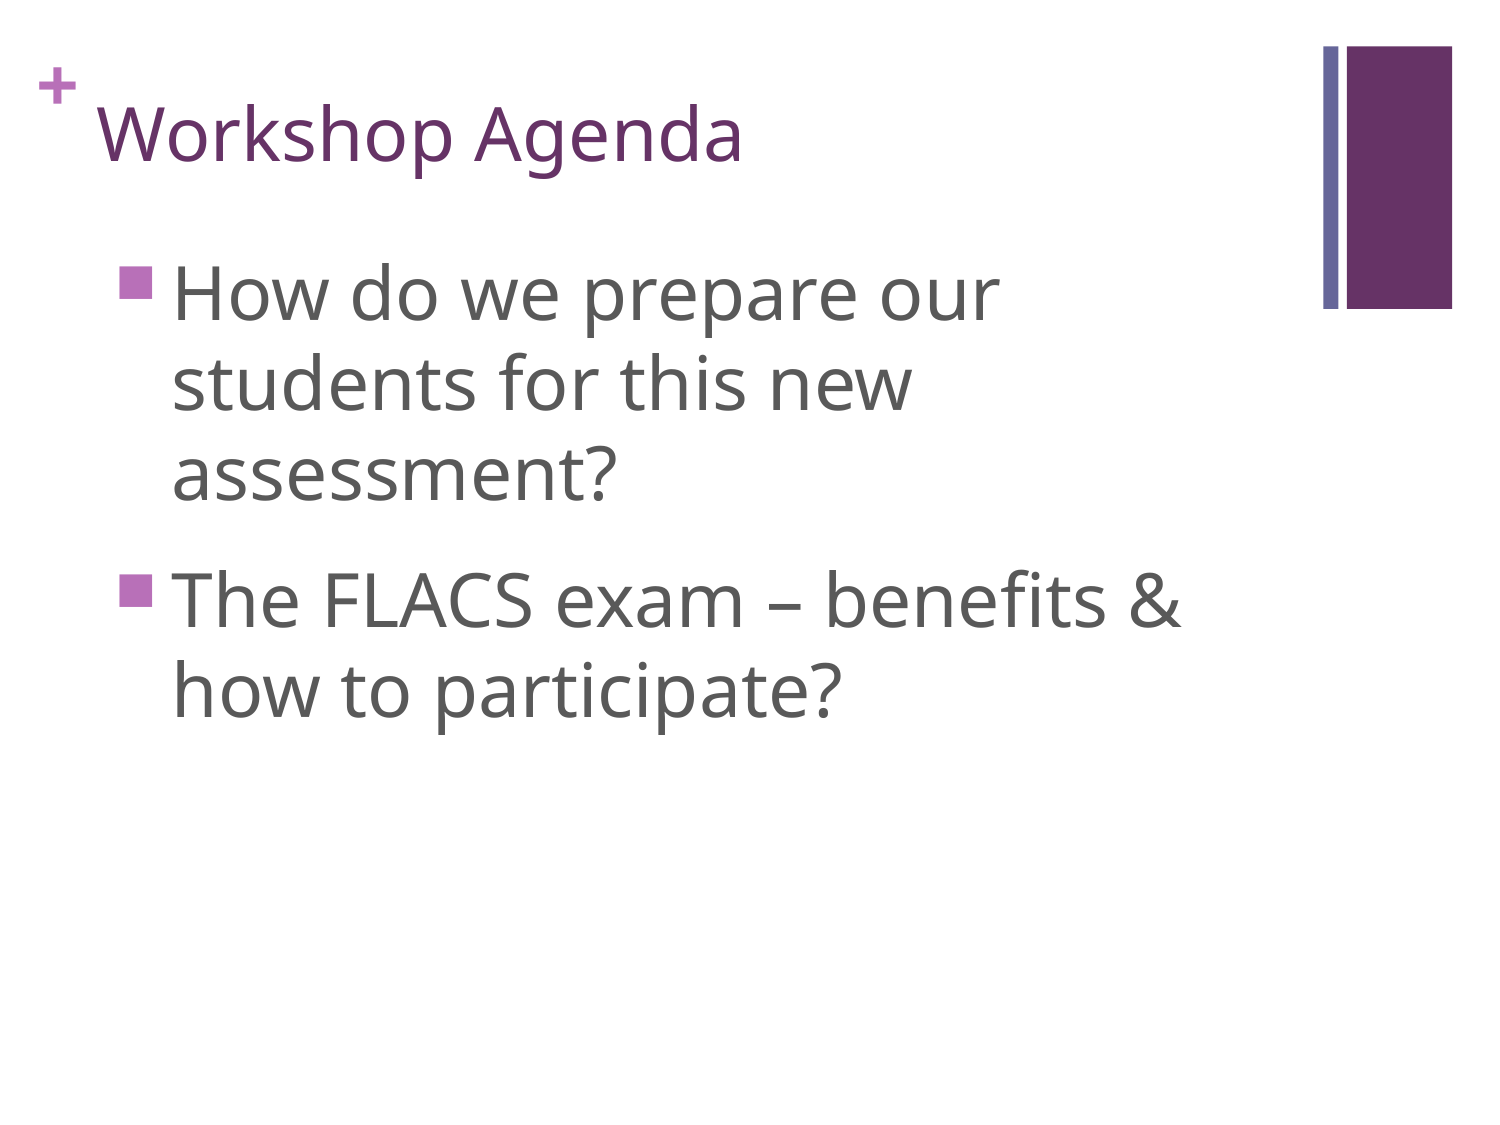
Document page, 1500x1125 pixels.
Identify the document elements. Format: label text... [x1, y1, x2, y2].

title Workshop Agenda [81, 79, 1322, 237]
list How do we prepare our students for this new assessment? The FLACS exam – benefits & how to participate? [81, 237, 1322, 1075]
